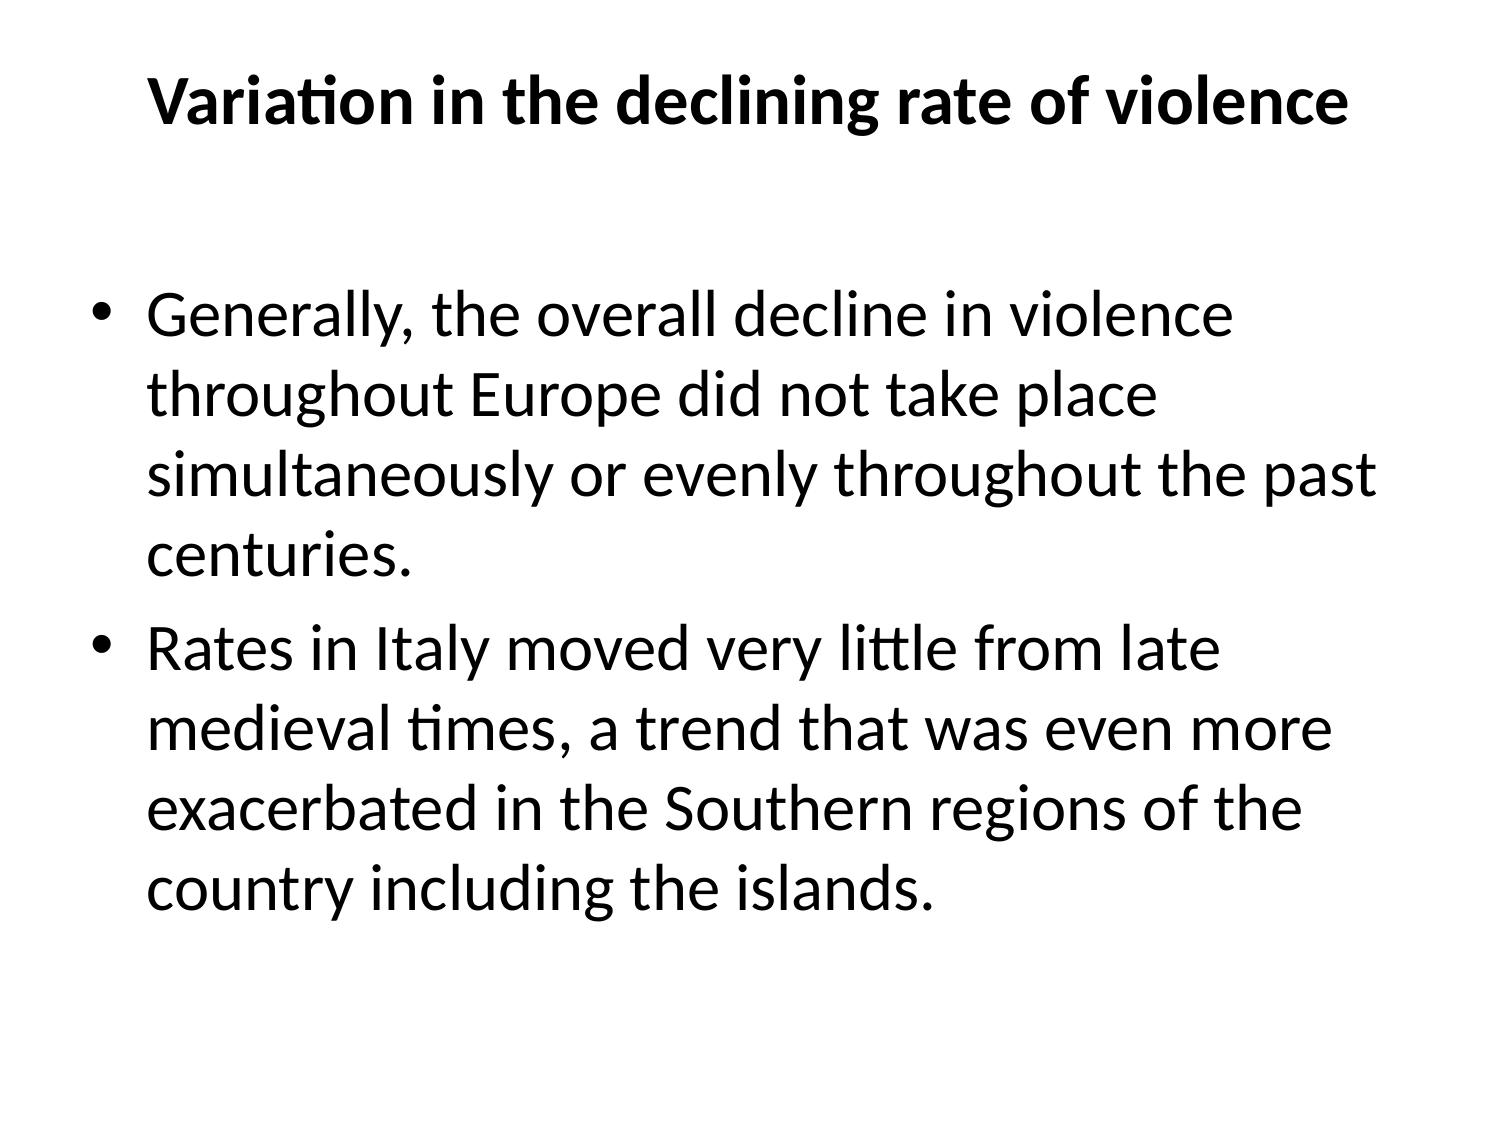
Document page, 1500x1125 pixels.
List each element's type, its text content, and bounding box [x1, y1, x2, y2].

title Variation in the declining rate of violence [75, 45, 1425, 233]
list Generally, the overall decline in violence throughout Europe did not take place simultaneously or evenly throughout the past centuries. Rates in Italy moved very little from late medieval times, a trend that was even more exacerbated in the Southern regions of the country including the islands. [75, 262, 1425, 1005]
